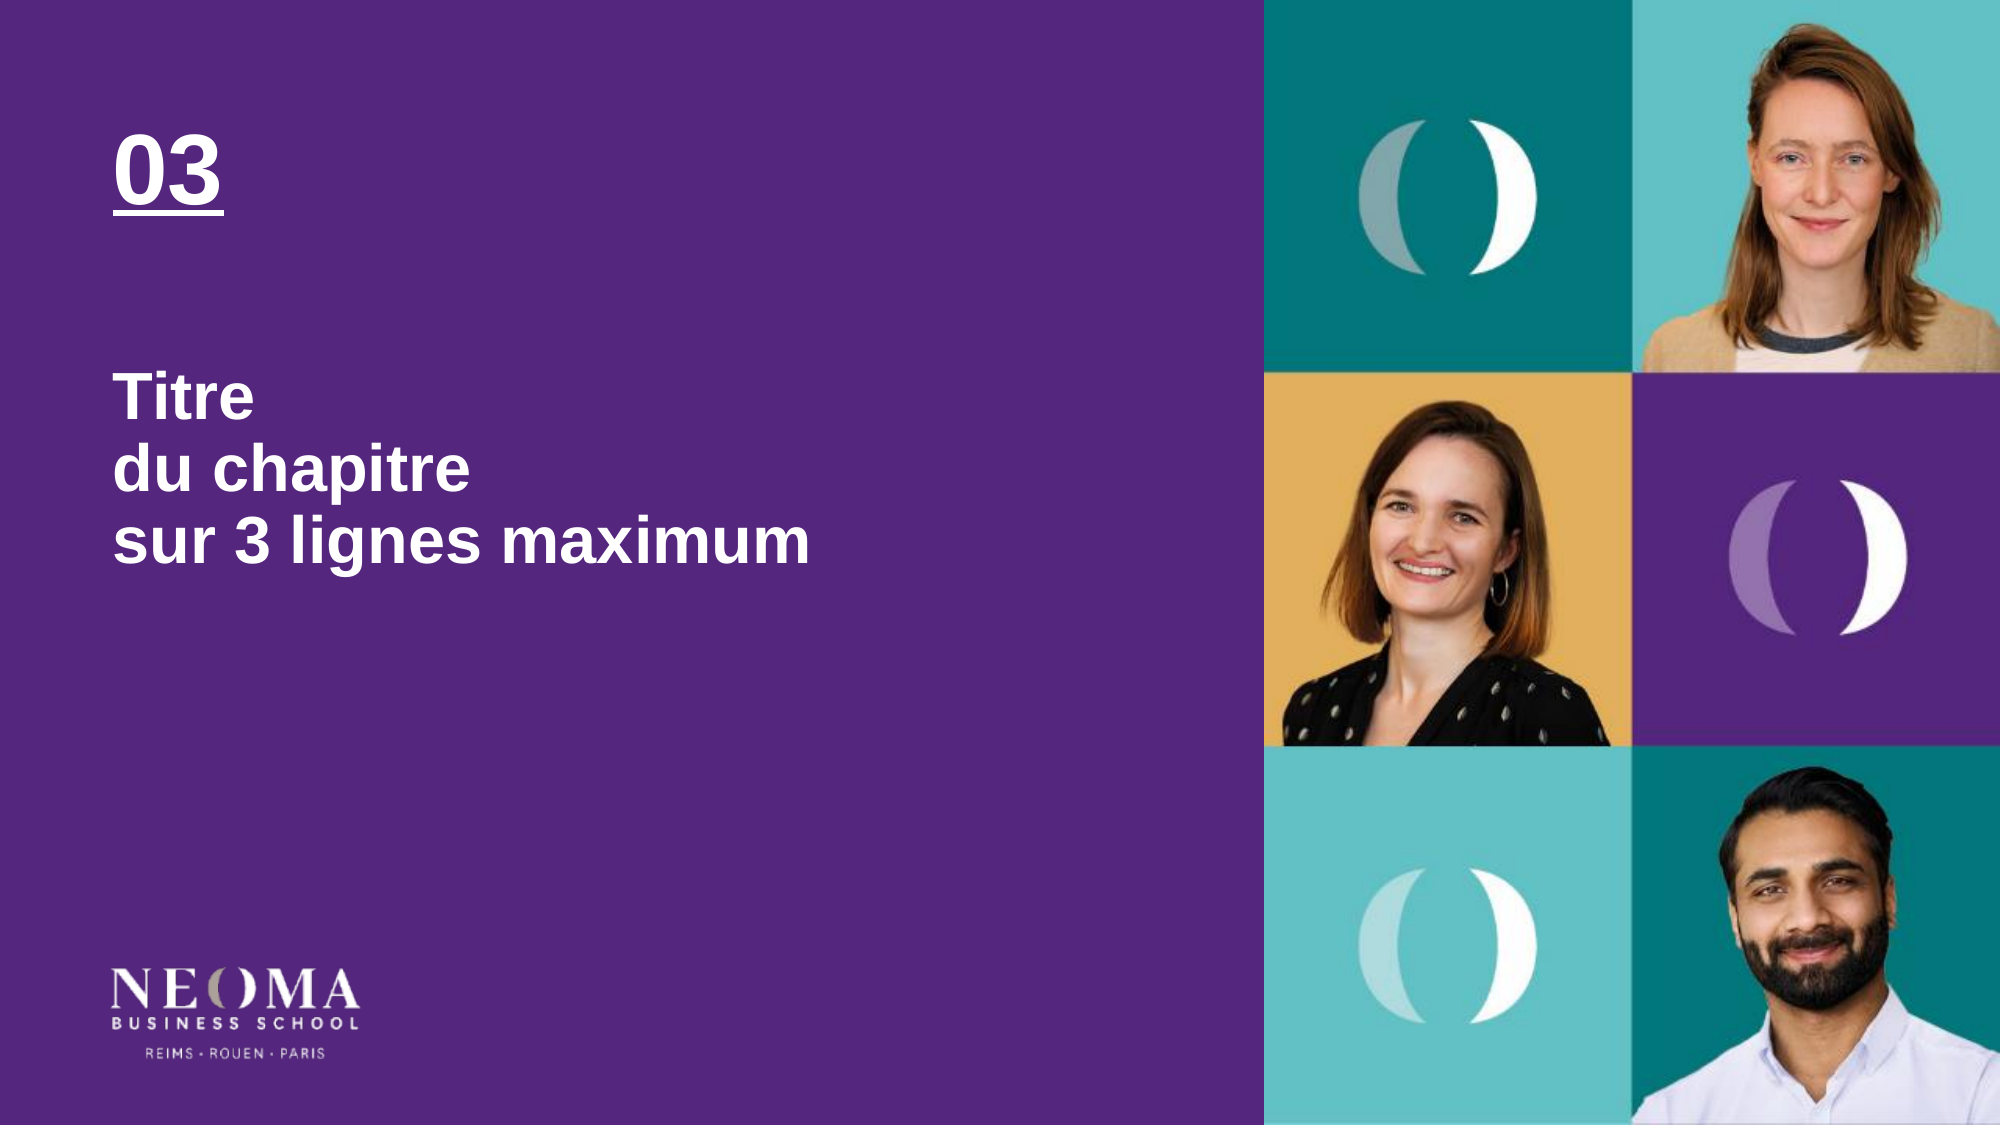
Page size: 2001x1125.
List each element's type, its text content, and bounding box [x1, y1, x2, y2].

picture [73, 929, 397, 1099]
picture [1264, 0, 2000, 1125]
list 03 [97, 111, 294, 300]
title Titre du chapitre sur 3 lignes maximum [97, 354, 1190, 591]
